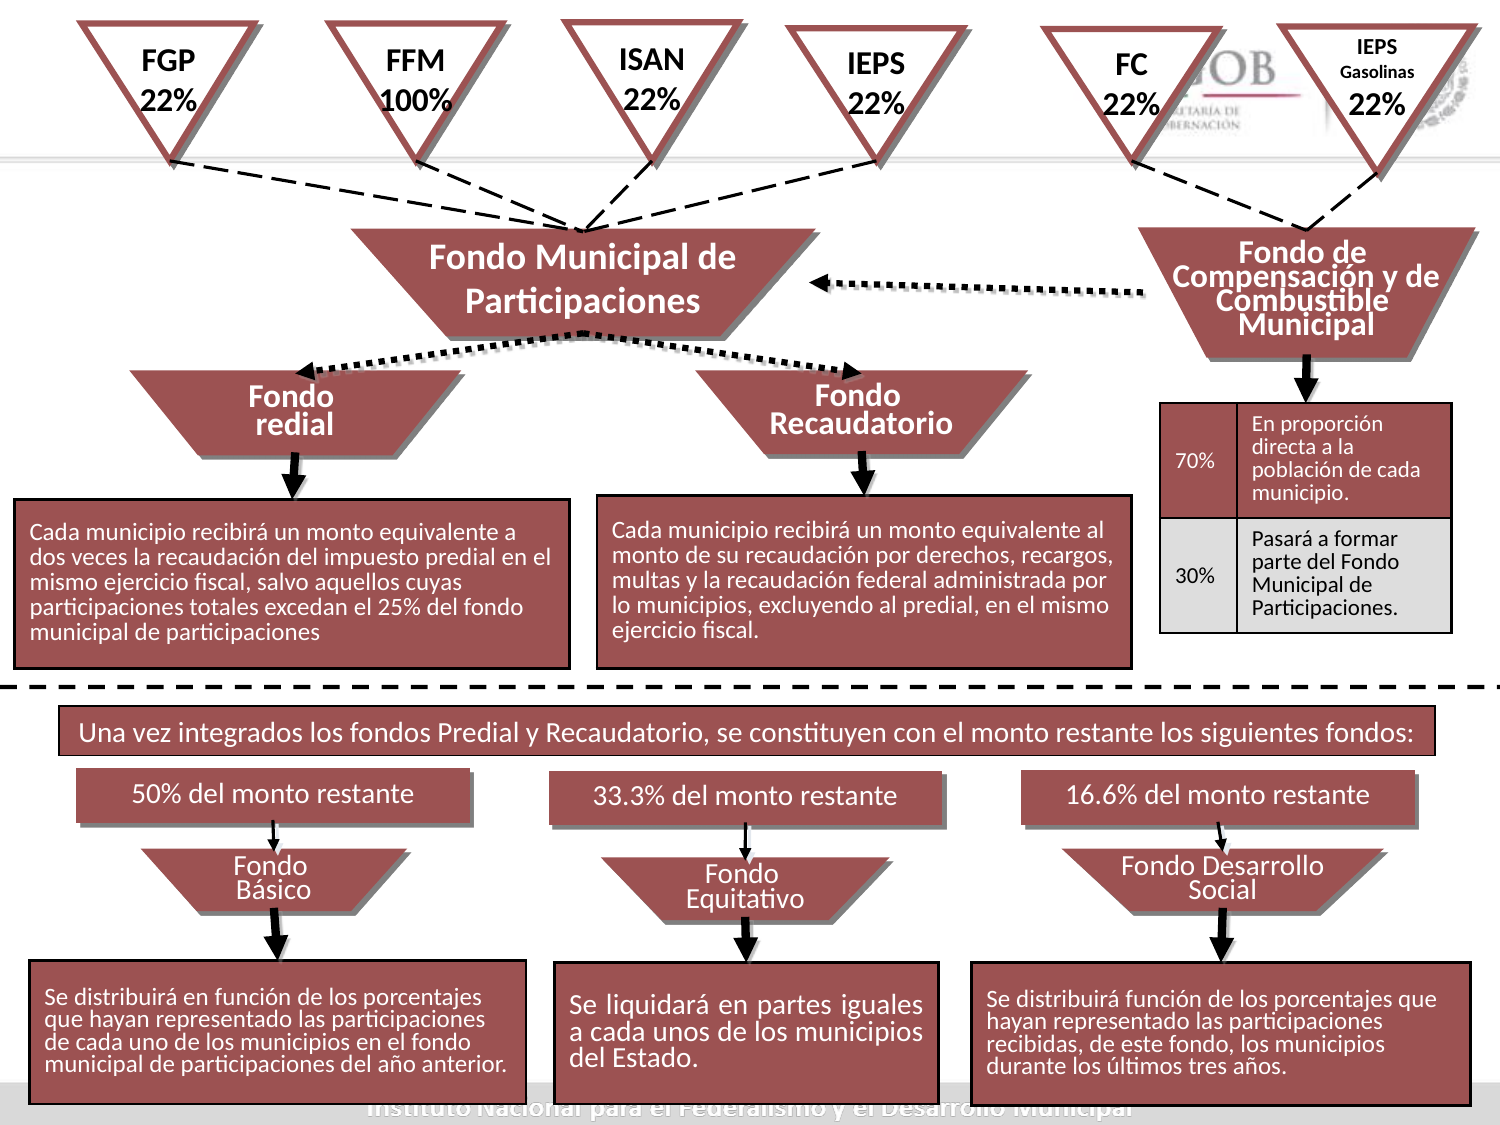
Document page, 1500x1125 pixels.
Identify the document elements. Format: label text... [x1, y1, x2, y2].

text_box Fondo Desarrollo Social [1069, 851, 1377, 908]
table_header Cada municipio recibirá un monto equivalente a dos veces la recaudación del impuesto predial en el mismo ejercicio fiscal, salvo aquellos cuyas participaciones totales excedan el 25% del fondo municipal de participaciones [16, 501, 568, 667]
text_box 50% del monto restante [79, 771, 467, 820]
text_box Fondo redial [135, 373, 448, 453]
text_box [169, 160, 414, 232]
text_box IEPS Gasolinas 22% [1281, 26, 1473, 172]
text_box 16.6% del monto restante [1024, 773, 1412, 822]
table_header Se distribuirá en función de los porcentajes que hayan representado las participaciones de cada uno de los municipios en el fondo municipal de participaciones del año anterior. [31, 962, 525, 1103]
picture [0, 0, 1500, 1125]
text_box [582, 332, 862, 374]
table_header Cada municipio recibirá un monto equivalente al monto de su recaudación por derechos, recargos, multas y la recaudación federal administrada por lo municipios, excluyendo al predial, en el mismo ejercicio fiscal. [598, 497, 1130, 667]
picture [425, 33, 650, 160]
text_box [653, 160, 877, 232]
text_box Fondo Municipal de Participaciones [365, 241, 801, 331]
table_cell Pasará a formar parte del Fondo Municipal de Participaciones. [1238, 519, 1450, 632]
table_header Se distribuirá función de los porcentajes que hayan representado las participaciones recibidas, de este fondo, los municipios durante los últimos tres años. [973, 964, 1469, 1104]
table_cell 30% [1161, 519, 1236, 632]
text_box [415, 160, 580, 232]
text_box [1131, 160, 1307, 231]
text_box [273, 907, 278, 961]
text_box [294, 332, 581, 374]
text_box Una vez integrados los fondos Predial y Recaudatorio, se constituyen con el monto restante los siguientes fondos: [58, 706, 1436, 756]
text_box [1311, 172, 1378, 231]
picture [178, 33, 414, 160]
picture [661, 33, 874, 160]
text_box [1217, 821, 1223, 852]
text_box FC 22% [1045, 28, 1218, 160]
table_header Se liquidará en partes iguales a cada unos de los municipios del Estado. [556, 964, 937, 1103]
text_box Fondo Básico [147, 851, 401, 908]
text_box Fondo Recaudatorio [708, 373, 1022, 452]
text_box FGP 22% [81, 23, 254, 160]
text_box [291, 452, 296, 500]
text_box Fondo de Compensación y de Combustible Municipal [1147, 230, 1471, 355]
table_header En proporción directa a la población de cada municipio. [1238, 404, 1450, 517]
table_header 70% [1161, 404, 1236, 517]
text_box [242, 0, 1365, 33]
text_box 33.3% del monto restante [551, 773, 939, 823]
picture [1141, 33, 1375, 172]
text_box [582, 160, 653, 232]
text_box IEPS 22% [790, 28, 963, 161]
text_box FFM 100% [329, 23, 502, 158]
text_box ISAN 22% [565, 22, 739, 158]
picture [774, 33, 1169, 282]
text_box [763, 282, 1176, 293]
text_box Fondo Equitativo [608, 860, 883, 917]
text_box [861, 450, 865, 497]
